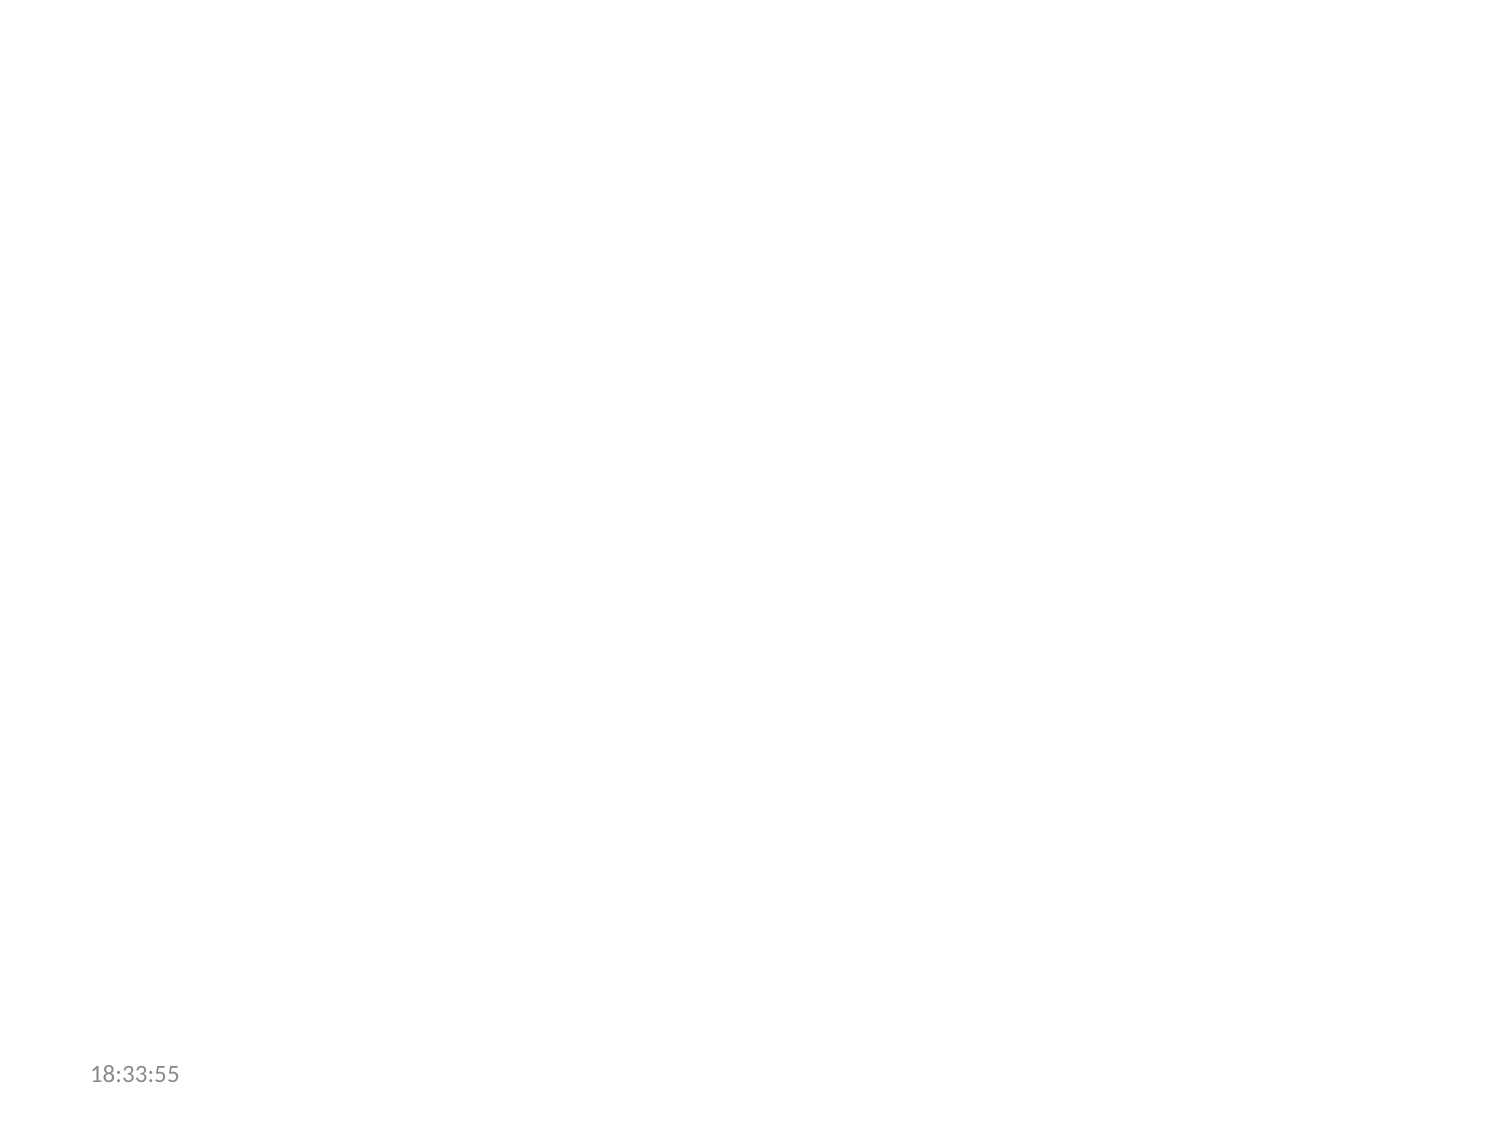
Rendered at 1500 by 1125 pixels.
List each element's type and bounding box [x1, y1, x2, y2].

slide_number [75, 1042, 425, 1103]
